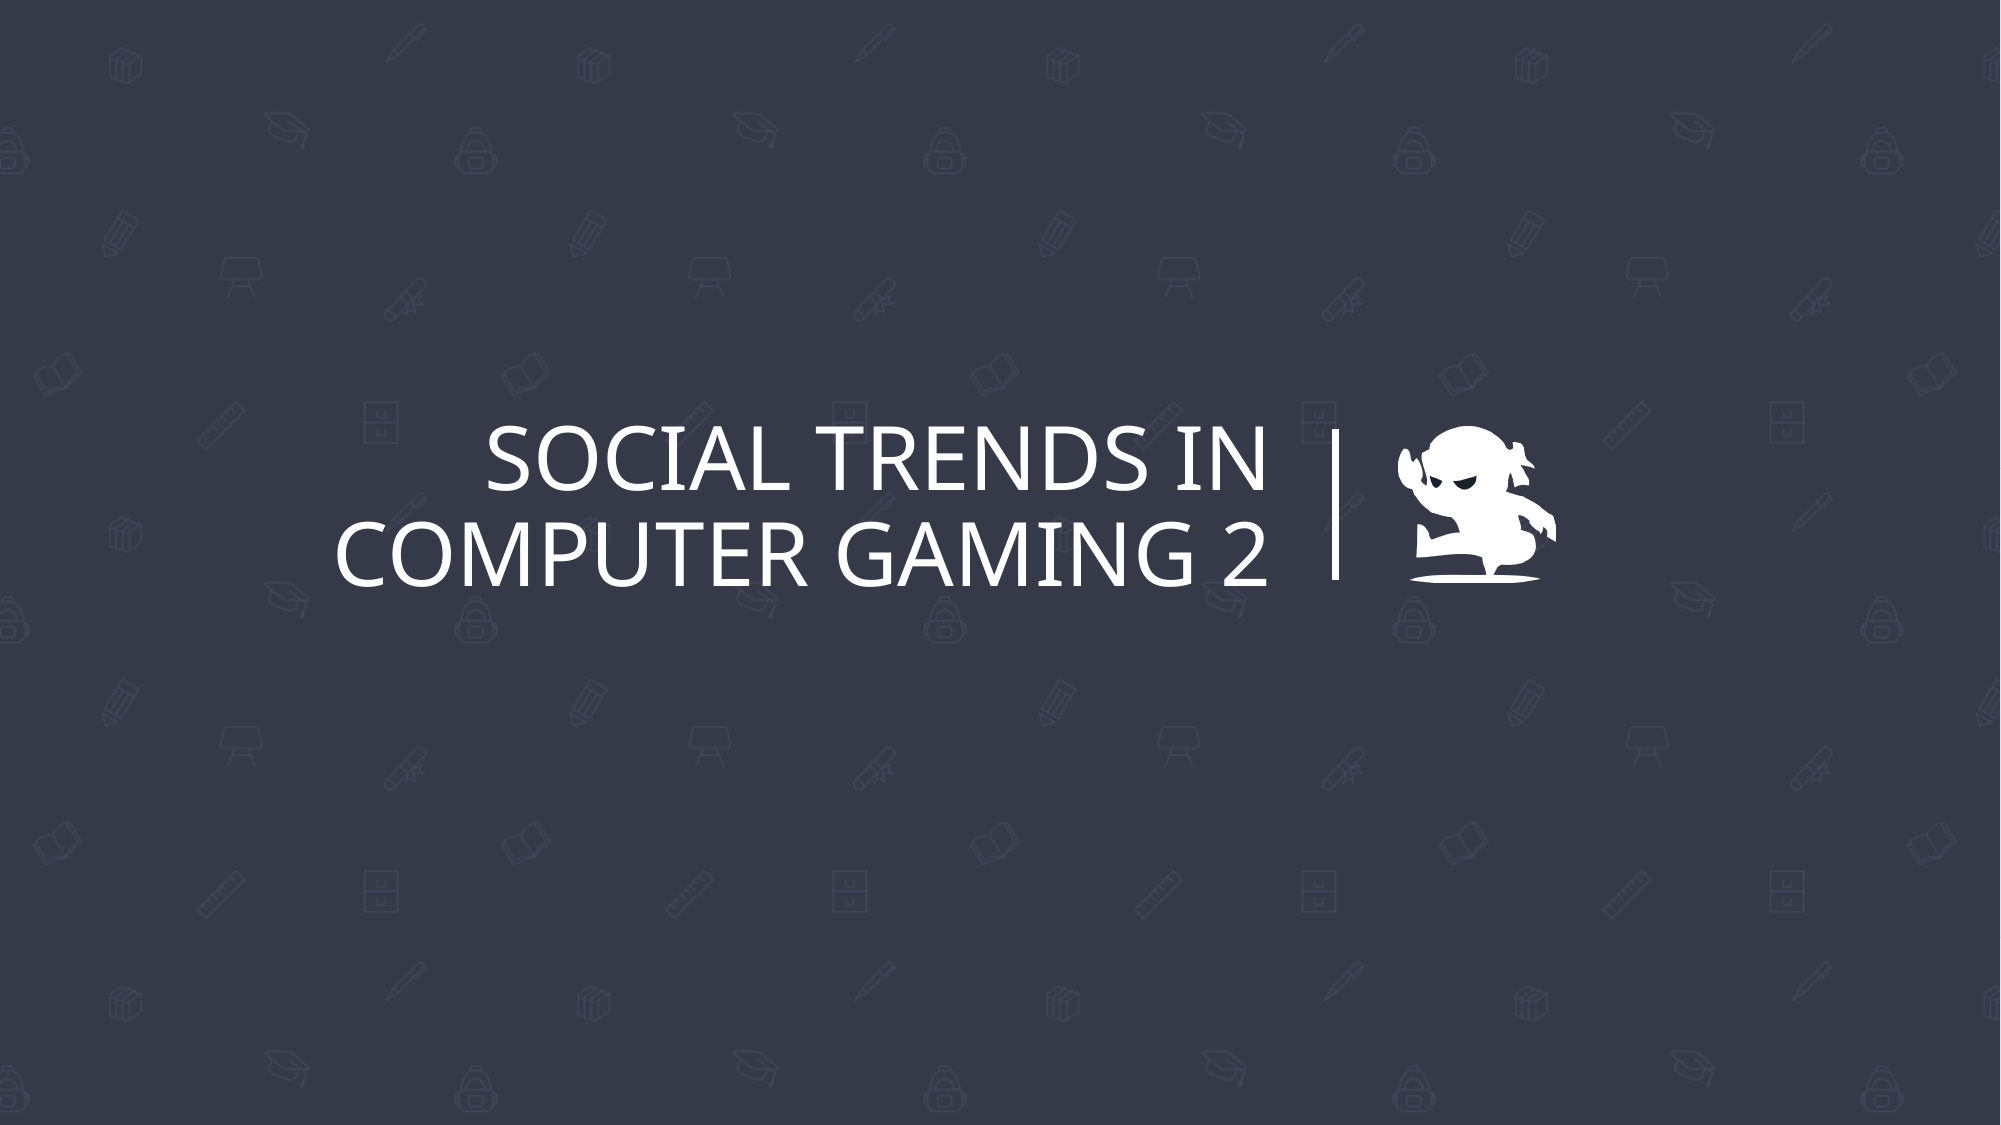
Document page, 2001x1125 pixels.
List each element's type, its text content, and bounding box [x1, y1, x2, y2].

picture [0, 0, 2001, 1125]
title SOCIAL TRENDS IN COMPUTER GAMING 2 [330, 389, 1273, 606]
